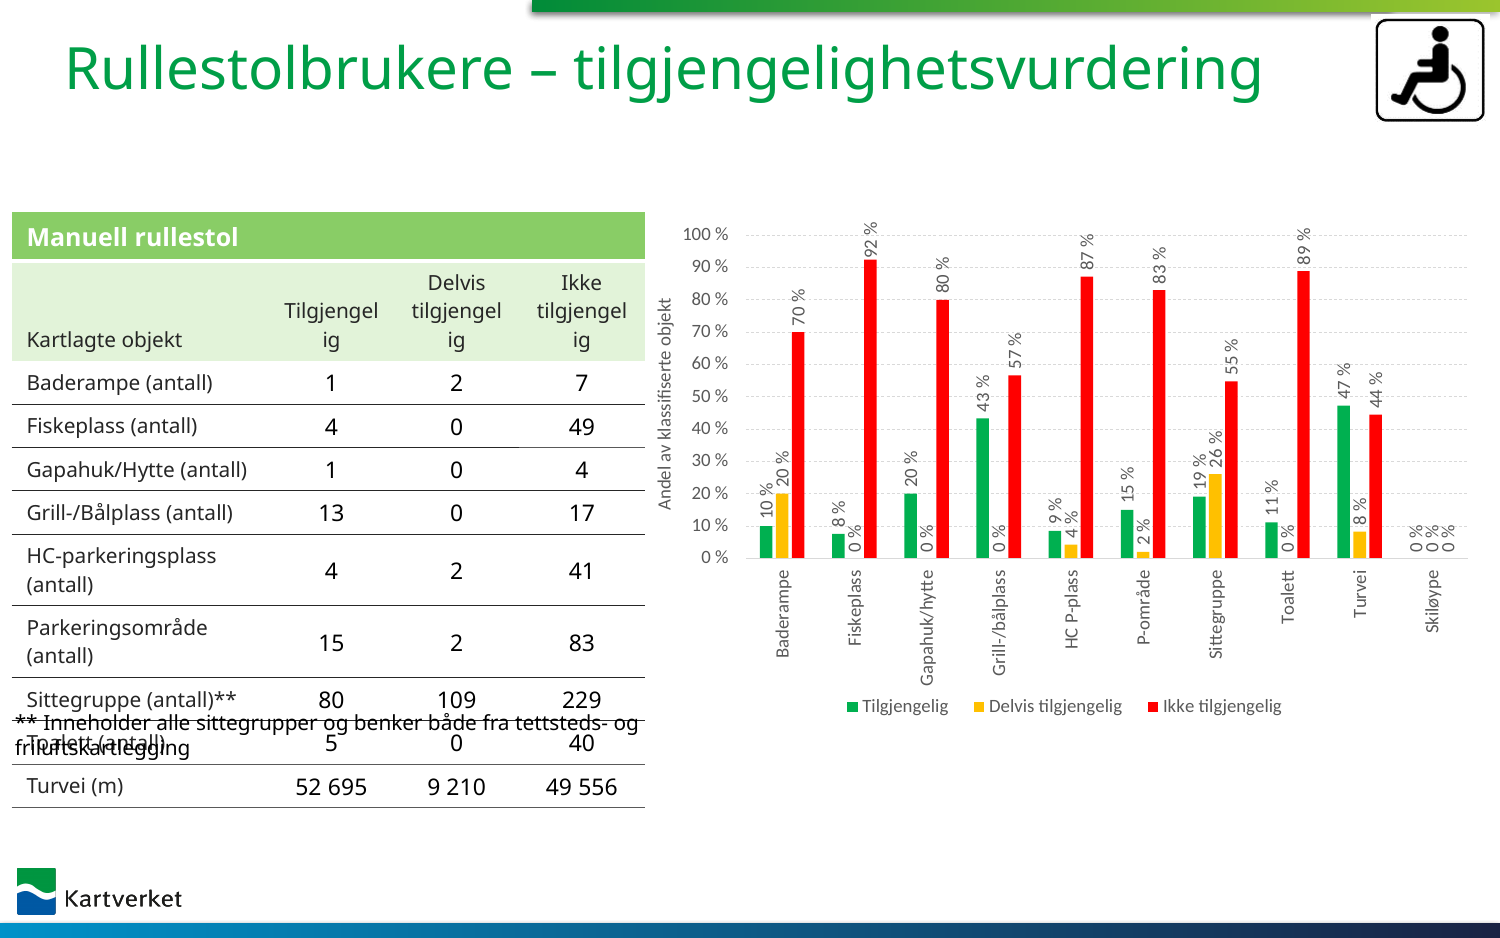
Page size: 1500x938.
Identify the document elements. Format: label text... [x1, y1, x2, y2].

table_cell 0 [394, 491, 519, 534]
table_cell 49 [519, 405, 638, 447]
table_cell 15 [269, 606, 394, 677]
table_cell 1 [269, 448, 394, 490]
table_cell HC-parkeringsplass (antall) [12, 535, 269, 605]
text_box Rullestolbrukere – tilgjengelighetsvurdering [49, 12, 1372, 109]
table_cell Delvis tilgjengelig [394, 263, 519, 361]
table_cell 109 [394, 678, 519, 702]
table_cell Sittegruppe (antall)** [12, 678, 269, 702]
table_cell 0 [394, 448, 519, 490]
table_cell 13 [269, 491, 394, 534]
table_cell 83 [519, 606, 638, 677]
table_cell 7 [519, 361, 638, 404]
table_cell 80 [269, 678, 394, 702]
table_cell 41 [519, 535, 638, 605]
table_header Manuell rullestol [12, 212, 645, 259]
table_cell Ikke tilgjengelig [519, 263, 638, 361]
table_cell 2 [394, 535, 519, 605]
table_cell 52 695 [269, 768, 394, 807]
table_cell 2 [394, 361, 519, 404]
table_cell 0 [394, 405, 519, 447]
table_cell Fiskeplass (antall) [12, 405, 269, 447]
table_cell 4 [269, 535, 394, 605]
table_cell Parkeringsområde (antall) [12, 606, 269, 677]
table_cell Turvei (m) [12, 768, 269, 807]
picture [1371, 13, 1491, 127]
table_cell 9 210 [394, 768, 519, 807]
table_cell Gapahuk/Hytte (antall) [12, 448, 269, 490]
table_cell Kartlagte objekt [12, 263, 269, 361]
table_cell 4 [519, 448, 638, 490]
table_cell Baderampe (antall) [12, 361, 269, 404]
table_cell Grill-/Bålplass (antall) [12, 491, 269, 534]
table_cell 49 556 [519, 768, 645, 807]
picture [643, 218, 1480, 728]
table_cell 4 [269, 405, 394, 447]
table_cell 2 [394, 606, 519, 677]
table_cell 1 [269, 361, 394, 404]
text_box ** Inneholder alle sittegrupper og benker både fra tettsteds- og friluftskartlegging [0, 702, 745, 768]
table_cell 229 [519, 678, 638, 702]
table_cell 17 [519, 491, 638, 534]
table_cell Tilgjengelig [269, 263, 394, 361]
